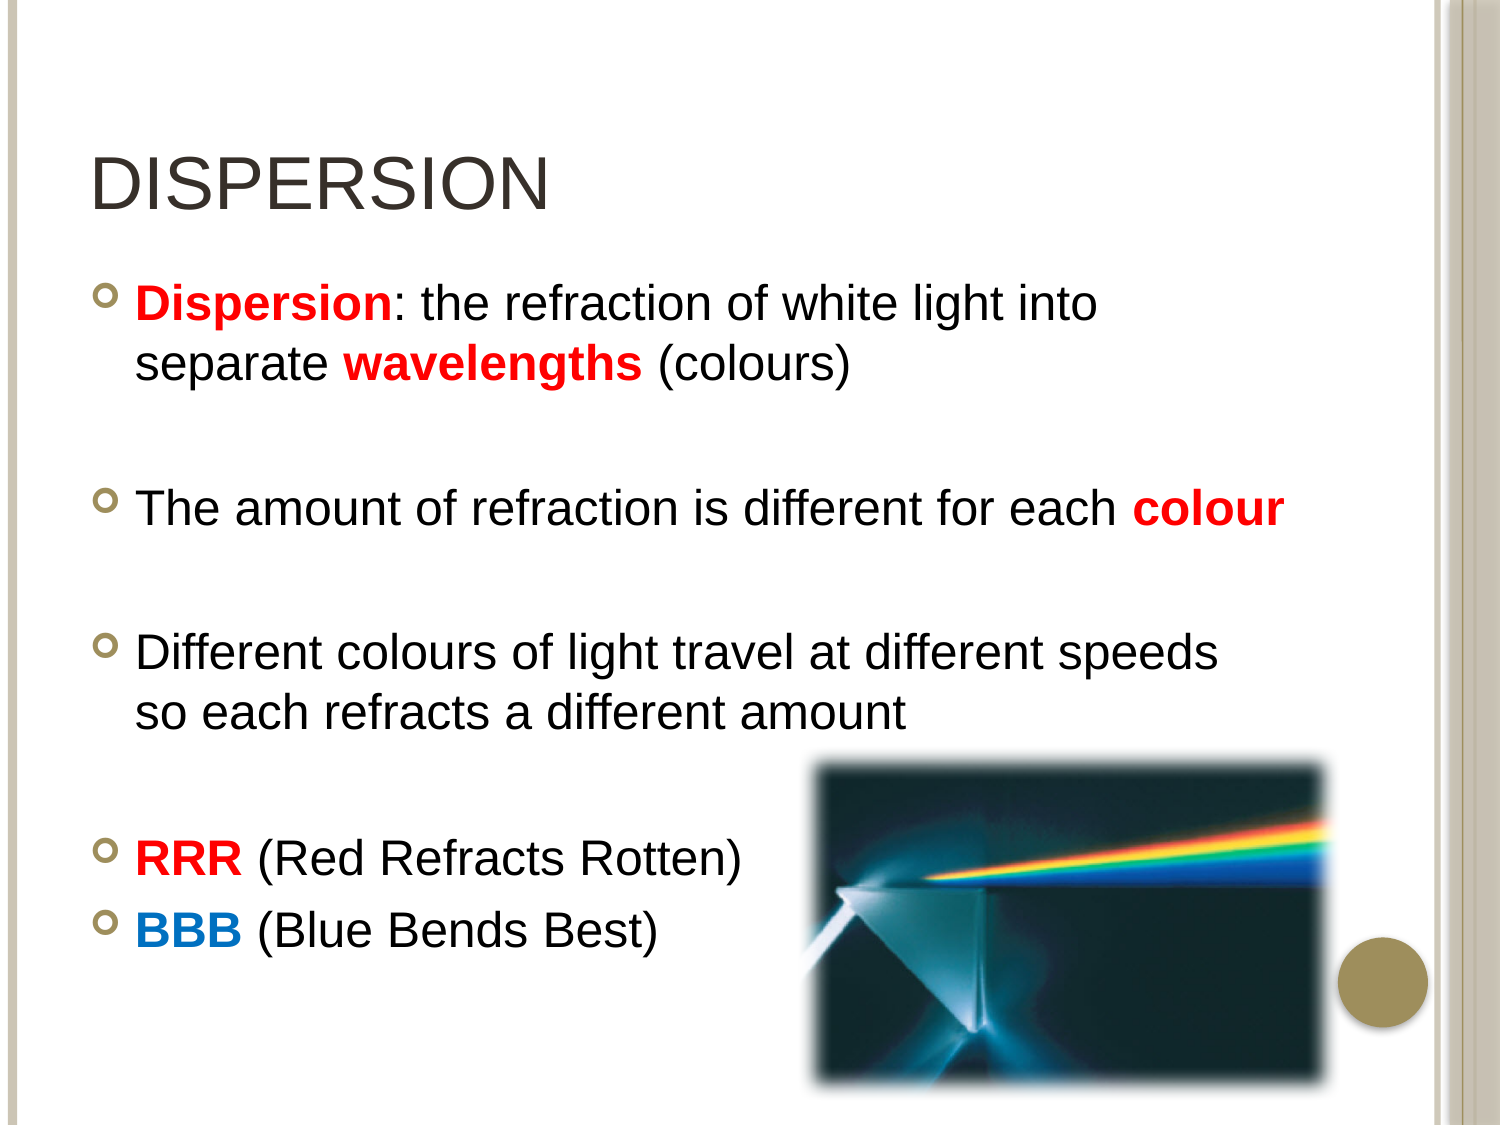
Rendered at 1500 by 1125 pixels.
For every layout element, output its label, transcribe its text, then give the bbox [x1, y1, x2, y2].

list Dispersion: the refraction of white light into separate wavelengths (colours) The amount of refraction is different for each colour Different colours of light travel at different speeds so each refracts a different amount RRR (Red Refracts Rotten) BBB (Blue Bends Best) [75, 262, 1300, 1062]
picture [796, 745, 1341, 1103]
title Dispersion [75, 45, 1300, 233]
